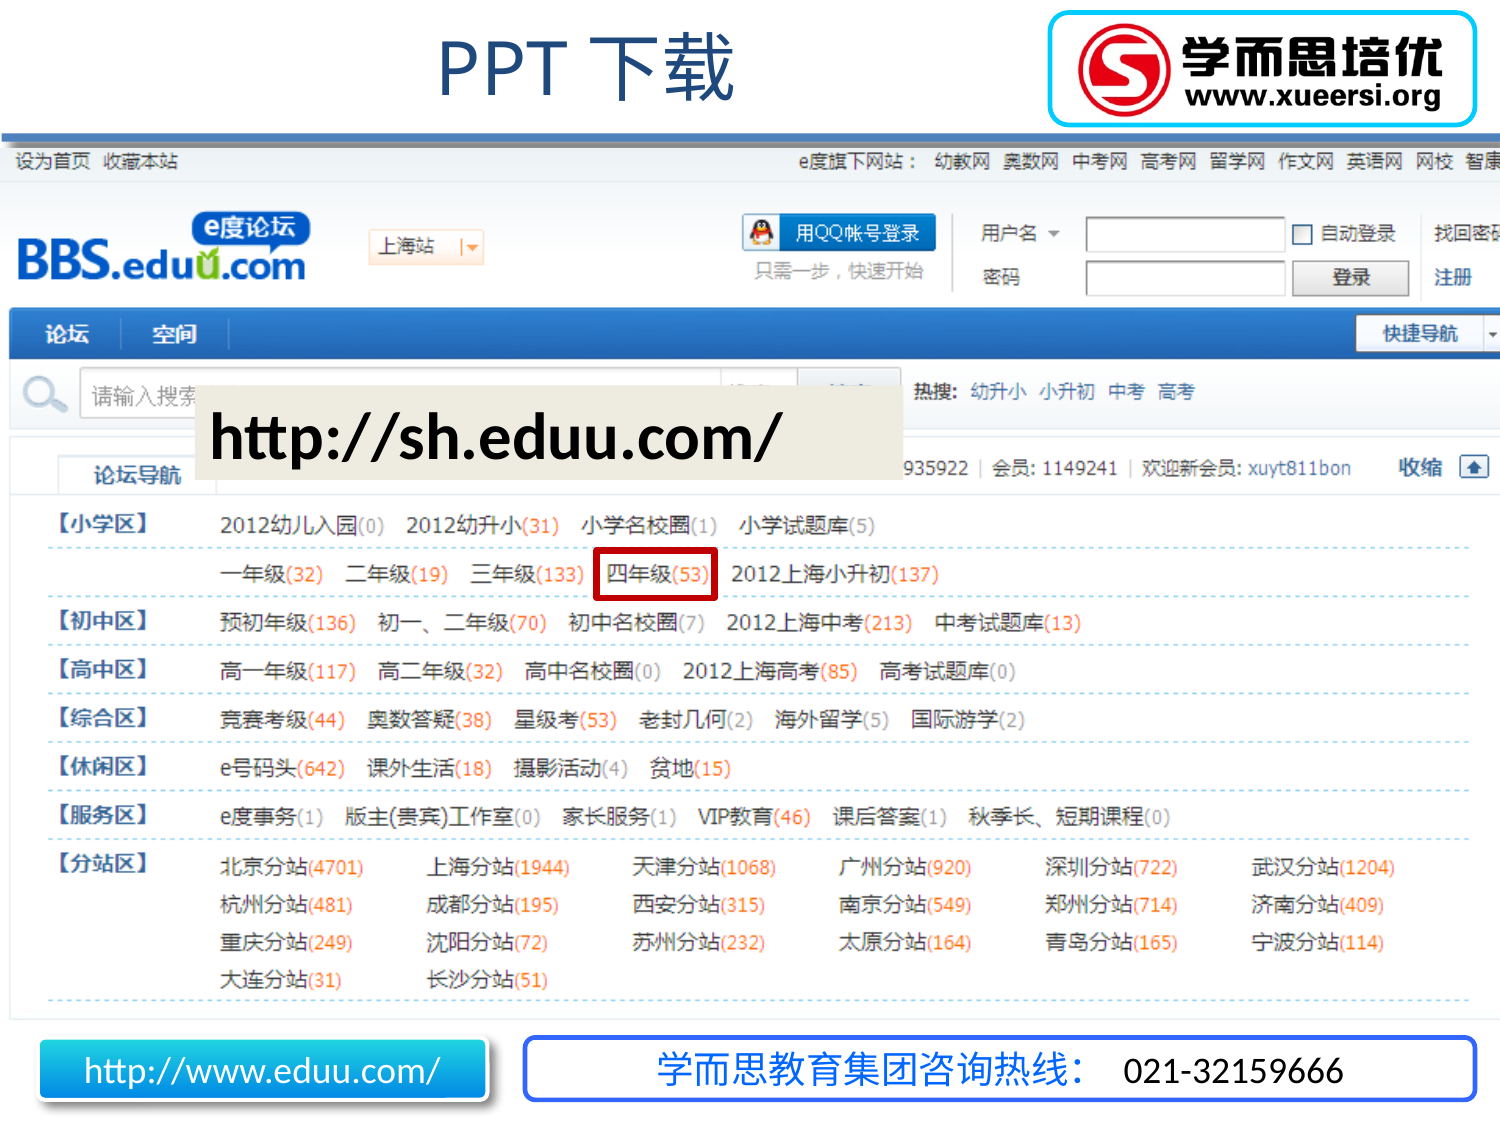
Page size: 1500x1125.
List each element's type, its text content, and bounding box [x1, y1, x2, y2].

text_box PPT下载 [0, 0, 1262, 148]
picture [1262, 16, 1463, 122]
picture [0, 148, 1500, 1028]
picture [1262, 127, 1463, 132]
